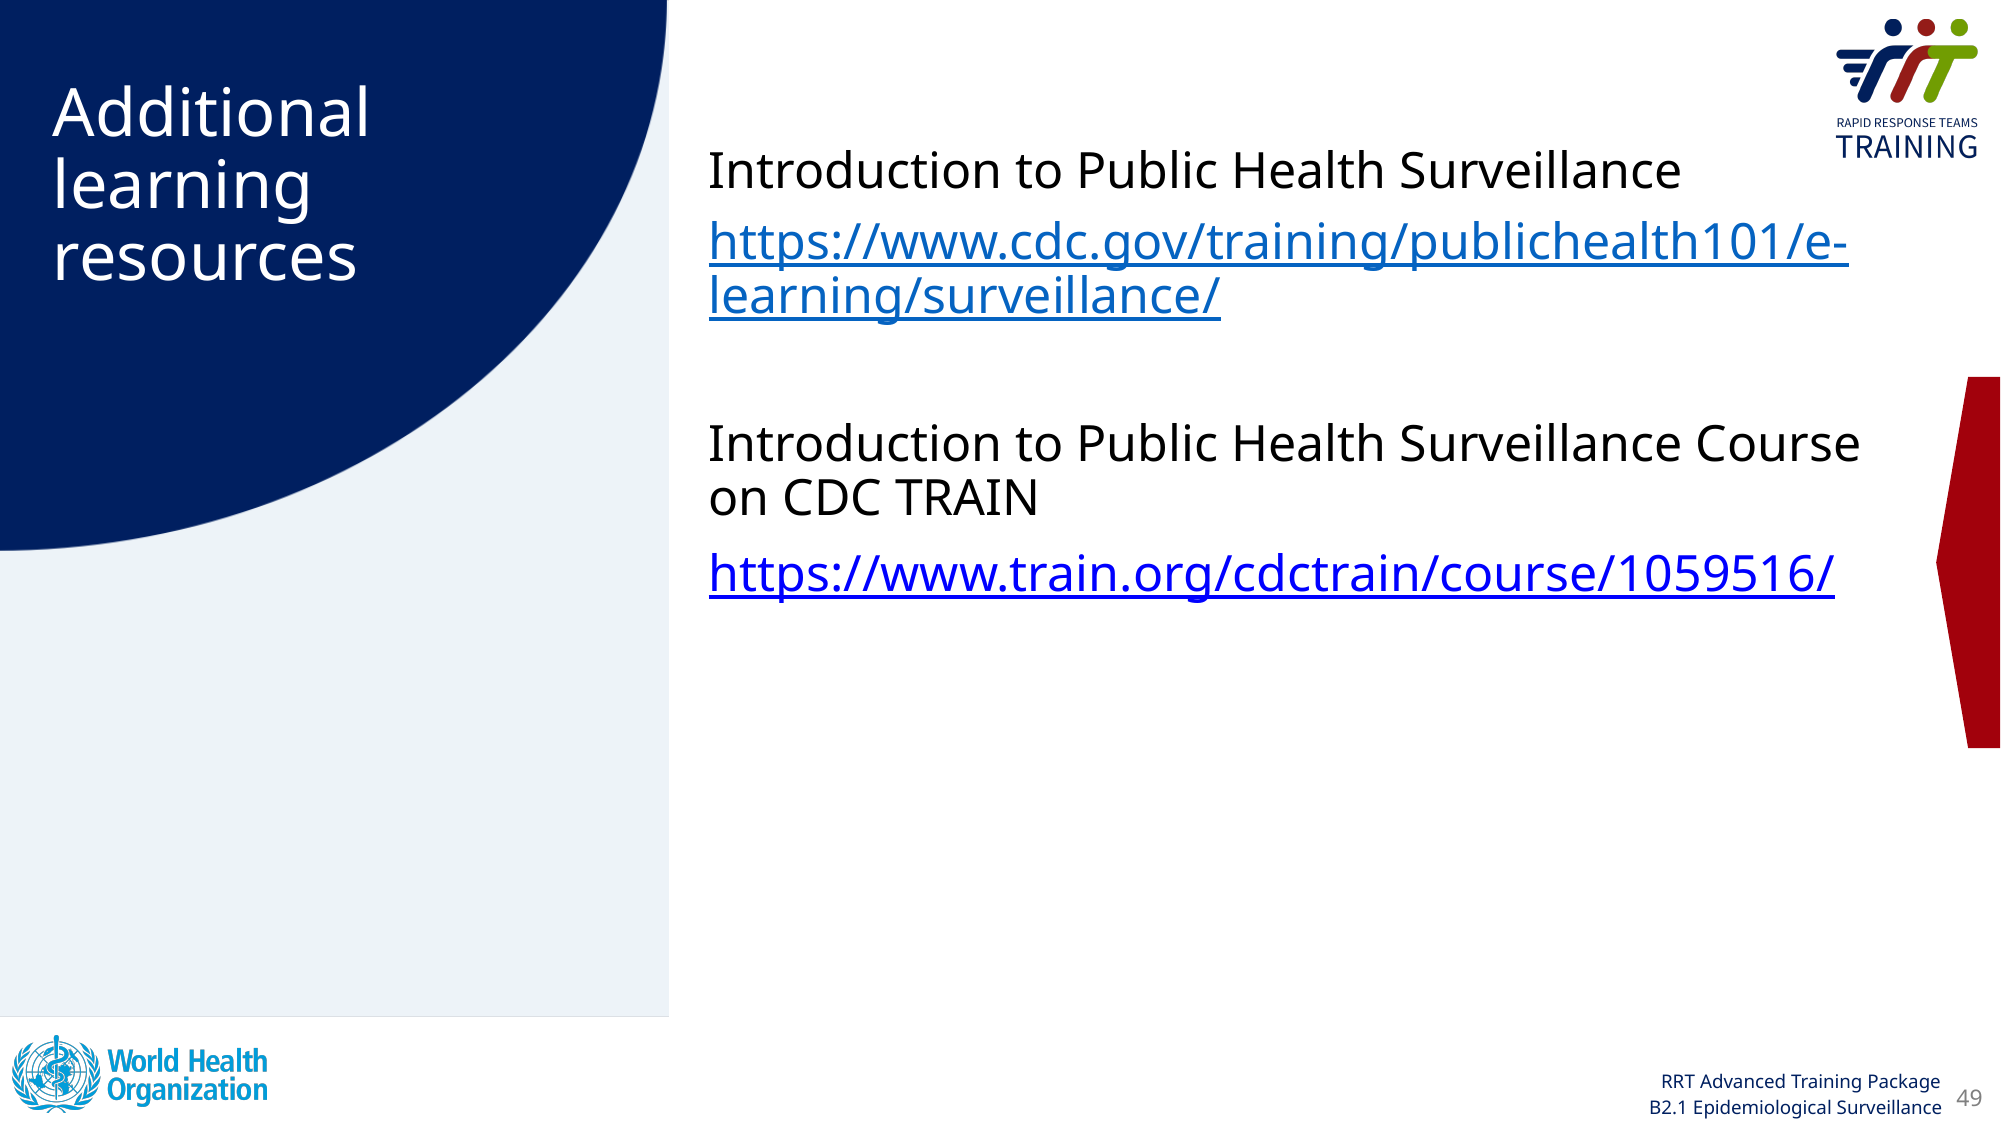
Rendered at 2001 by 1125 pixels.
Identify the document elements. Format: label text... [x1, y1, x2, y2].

picture [0, 0, 669, 1018]
picture [12, 1035, 267, 1113]
picture [1835, 19, 1978, 167]
title Additional learning resources [44, 27, 582, 347]
picture [58, 1050, 64, 1058]
picture [12, 1083, 48, 1113]
list Introduction to Public Health Surveillance https://www.cdc.gov/training/publichealth101/e-learning/surveillance/ Introduction to Public Health Surveillance Course on CDC TRAIN https://www.train.org/cdctrain/course/1059516/ [700, 137, 1937, 1049]
